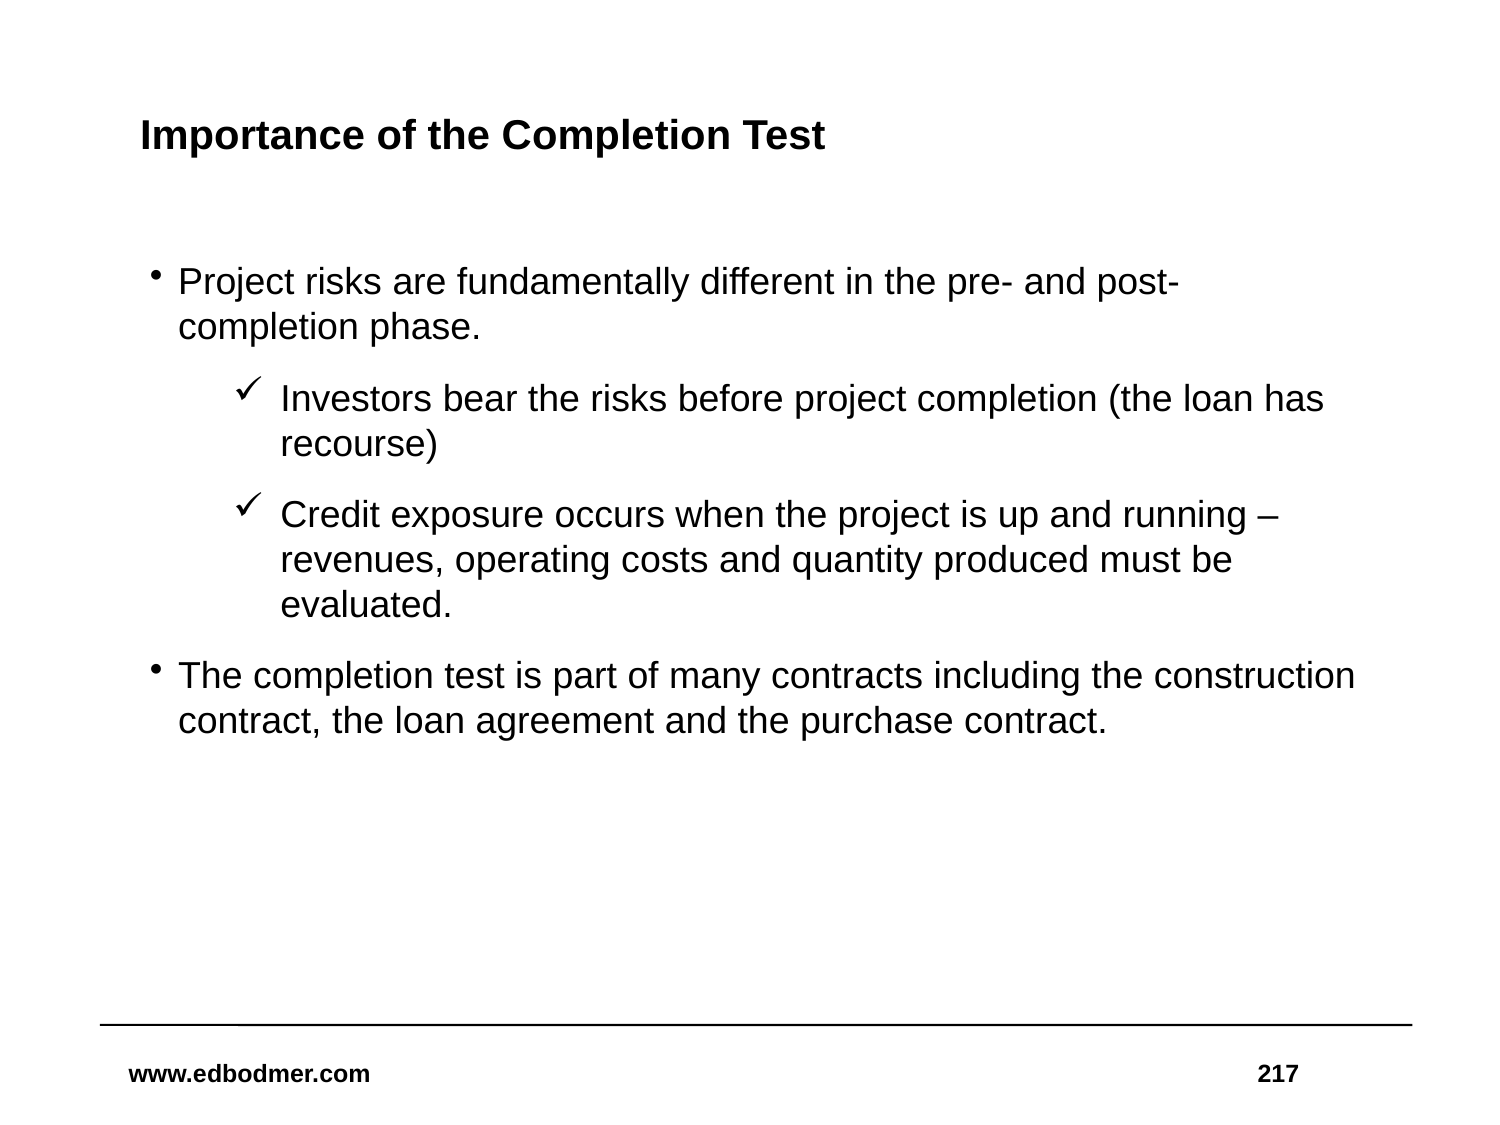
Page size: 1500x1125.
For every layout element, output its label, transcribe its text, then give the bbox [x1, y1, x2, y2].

list Project risks are fundamentally different in the pre- and post-completion phase. Investors bear the risks before project completion (the loan has recourse) Credit exposure occurs when the project is up and running – revenues, operating costs and quantity produced must be evaluated. The completion test is part of many contracts including the construction contract, the loan agreement and the purchase contract. [125, 249, 1375, 1000]
title Importance of the Completion Test [125, 99, 1288, 225]
